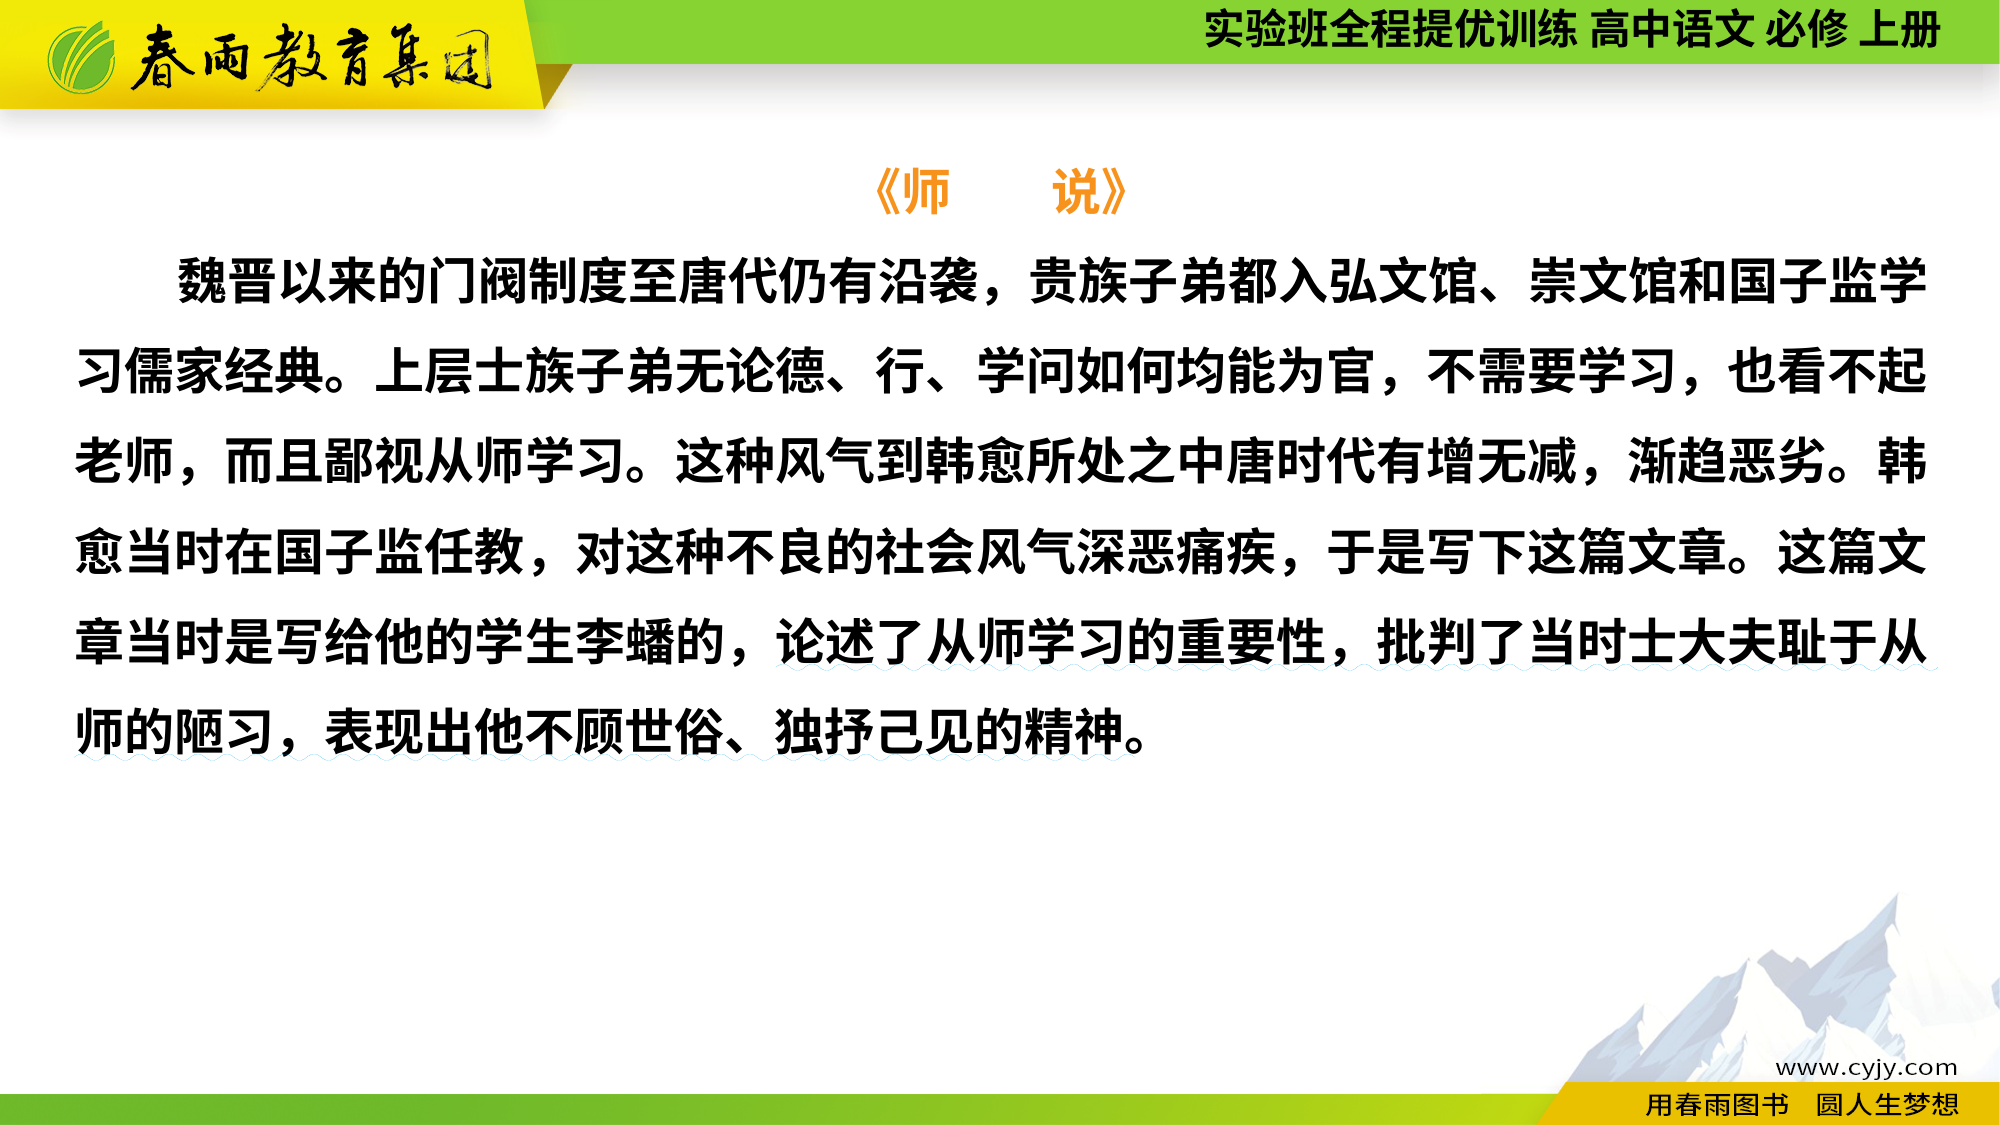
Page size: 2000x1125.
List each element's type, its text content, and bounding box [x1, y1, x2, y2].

list 《师 说》 魏晋以来的门阀制度至唐代仍有沿袭，贵族子弟都入弘文馆、崇文馆和国子监学习儒家经典。上层士族子弟无论德、行、学问如何均能为官，不需要学习，也看不起老师，而且鄙视从师学习。这种风气到韩愈所处之中唐时代有增无减，渐趋恶劣。韩愈当时在国子监任教，对这种不良的社会风气深恶痛疾，于是写下这篇文章。这篇文章当时是写给他的学生李蟠的，论述了从师学习的重要性，批判了当时士大夫耻于从师的陋习，表现出他不顾世俗、独抒己见的精神。 [59, 122, 1944, 763]
picture [0, 0, 2000, 1125]
